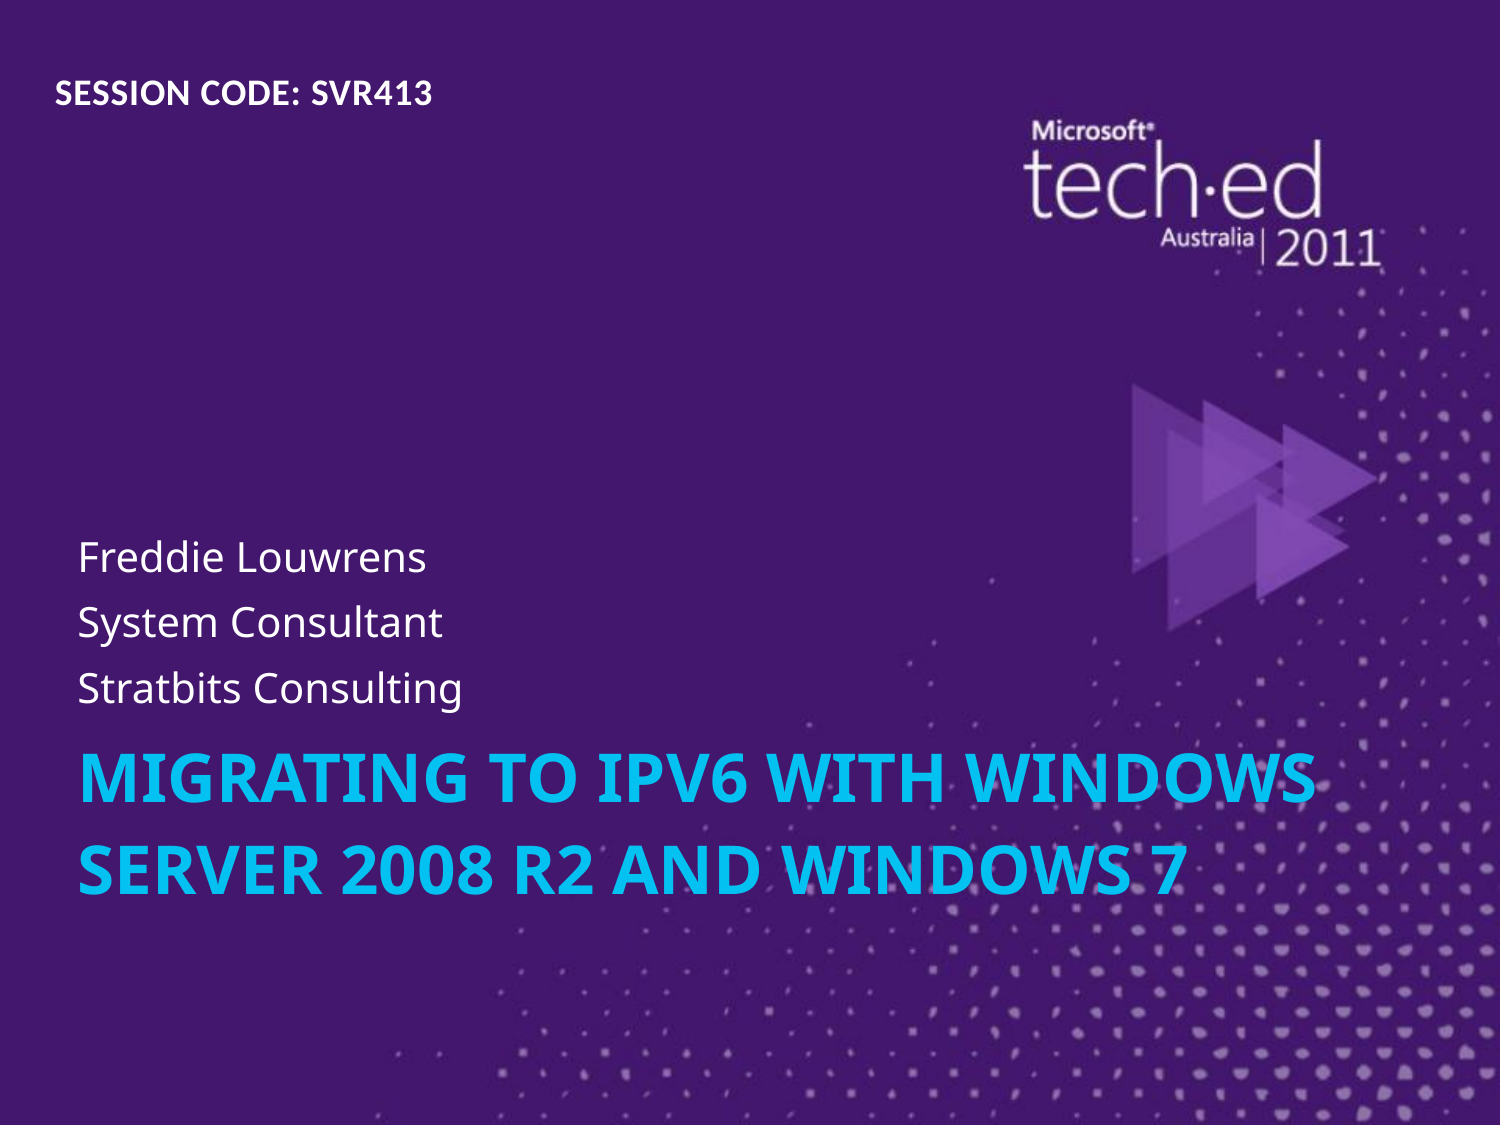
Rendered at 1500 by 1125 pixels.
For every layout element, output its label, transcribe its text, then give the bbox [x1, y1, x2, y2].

picture [0, 0, 1500, 1125]
title Migrating to IPv6 with Windows Server 2008 R2 and Windows 7 [62, 723, 1338, 947]
list Freddie Louwrens System Consultant Stratbits Consulting [62, 476, 1338, 723]
text_box SESSION CODE: SVR413 [54, 73, 647, 114]
